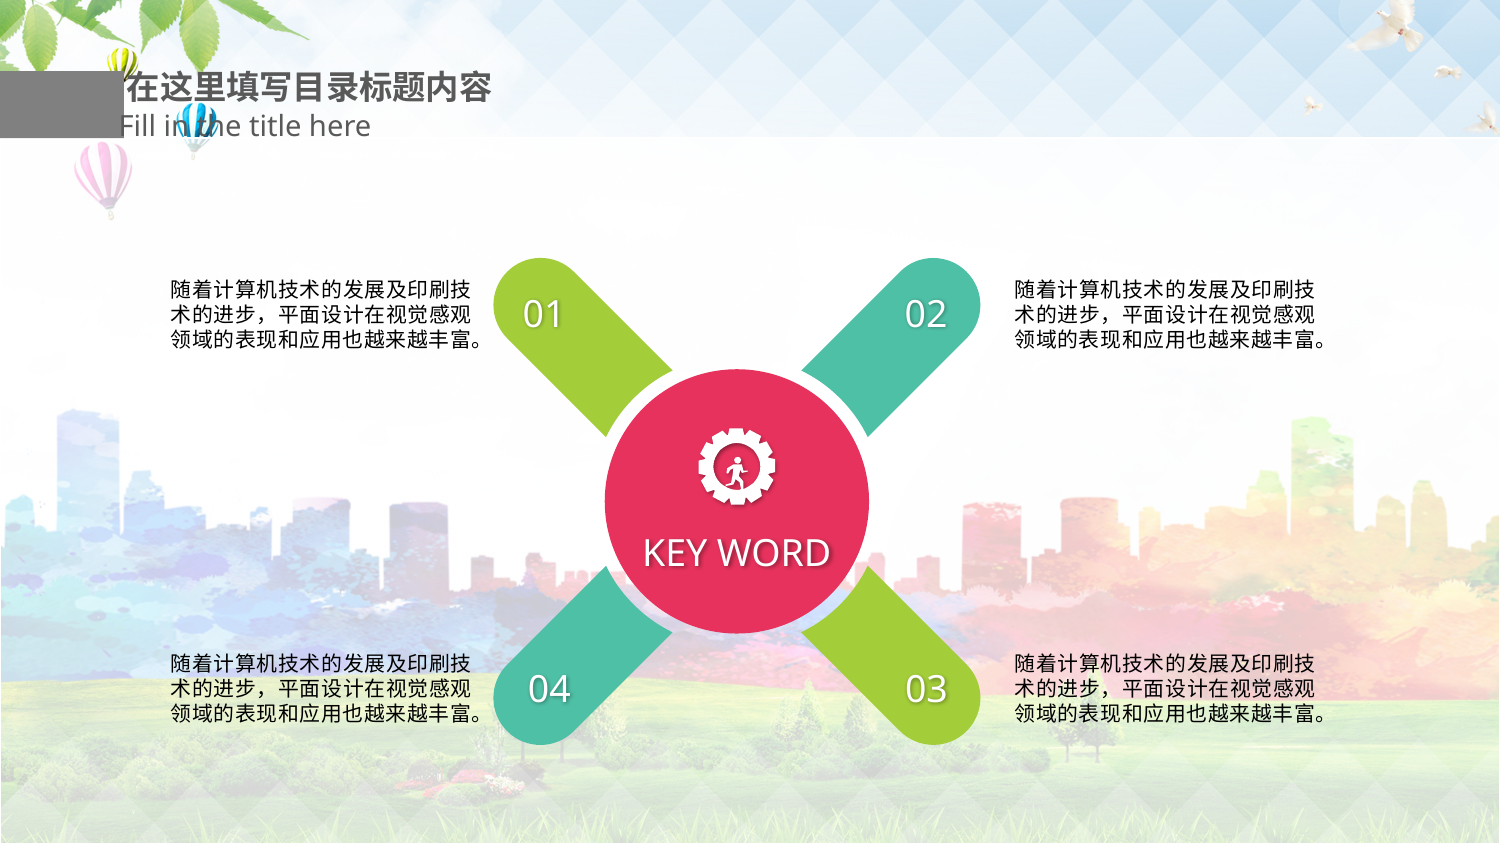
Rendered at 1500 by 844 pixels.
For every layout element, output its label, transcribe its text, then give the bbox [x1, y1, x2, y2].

text_box 04 [513, 658, 586, 718]
picture [0, 0, 1500, 137]
text_box [492, 257, 672, 431]
text_box [889, 257, 982, 341]
text_box 在这里填写目录标题内容 [112, 59, 538, 114]
text_box [813, 571, 982, 746]
text_box [802, 282, 961, 432]
text_box Fill in the title here [103, 99, 387, 150]
text_box 随着计算机技术的发展及印刷技术的进步，平面设计在视觉感观领域的表现和应用也越来越丰富。 [999, 642, 1331, 733]
text_box [0, 70, 112, 139]
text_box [604, 368, 870, 634]
text_box 随着计算机技术的发展及印刷技术的进步，平面设计在视觉感观领域的表现和应用也越来越丰富。 [155, 269, 487, 359]
text_box [513, 572, 661, 717]
text_box 02 [889, 282, 963, 342]
text_box 随着计算机技术的发展及印刷技术的进步，平面设计在视觉感观领域的表现和应用也越来越丰富。 [155, 642, 487, 733]
text_box 01 [507, 282, 581, 342]
text_box 03 [890, 658, 963, 718]
text_box 随着计算机技术的发展及印刷技术的进步，平面设计在视觉感观领域的表现和应用也越来越丰富。 [999, 269, 1331, 359]
text_box [492, 658, 585, 746]
